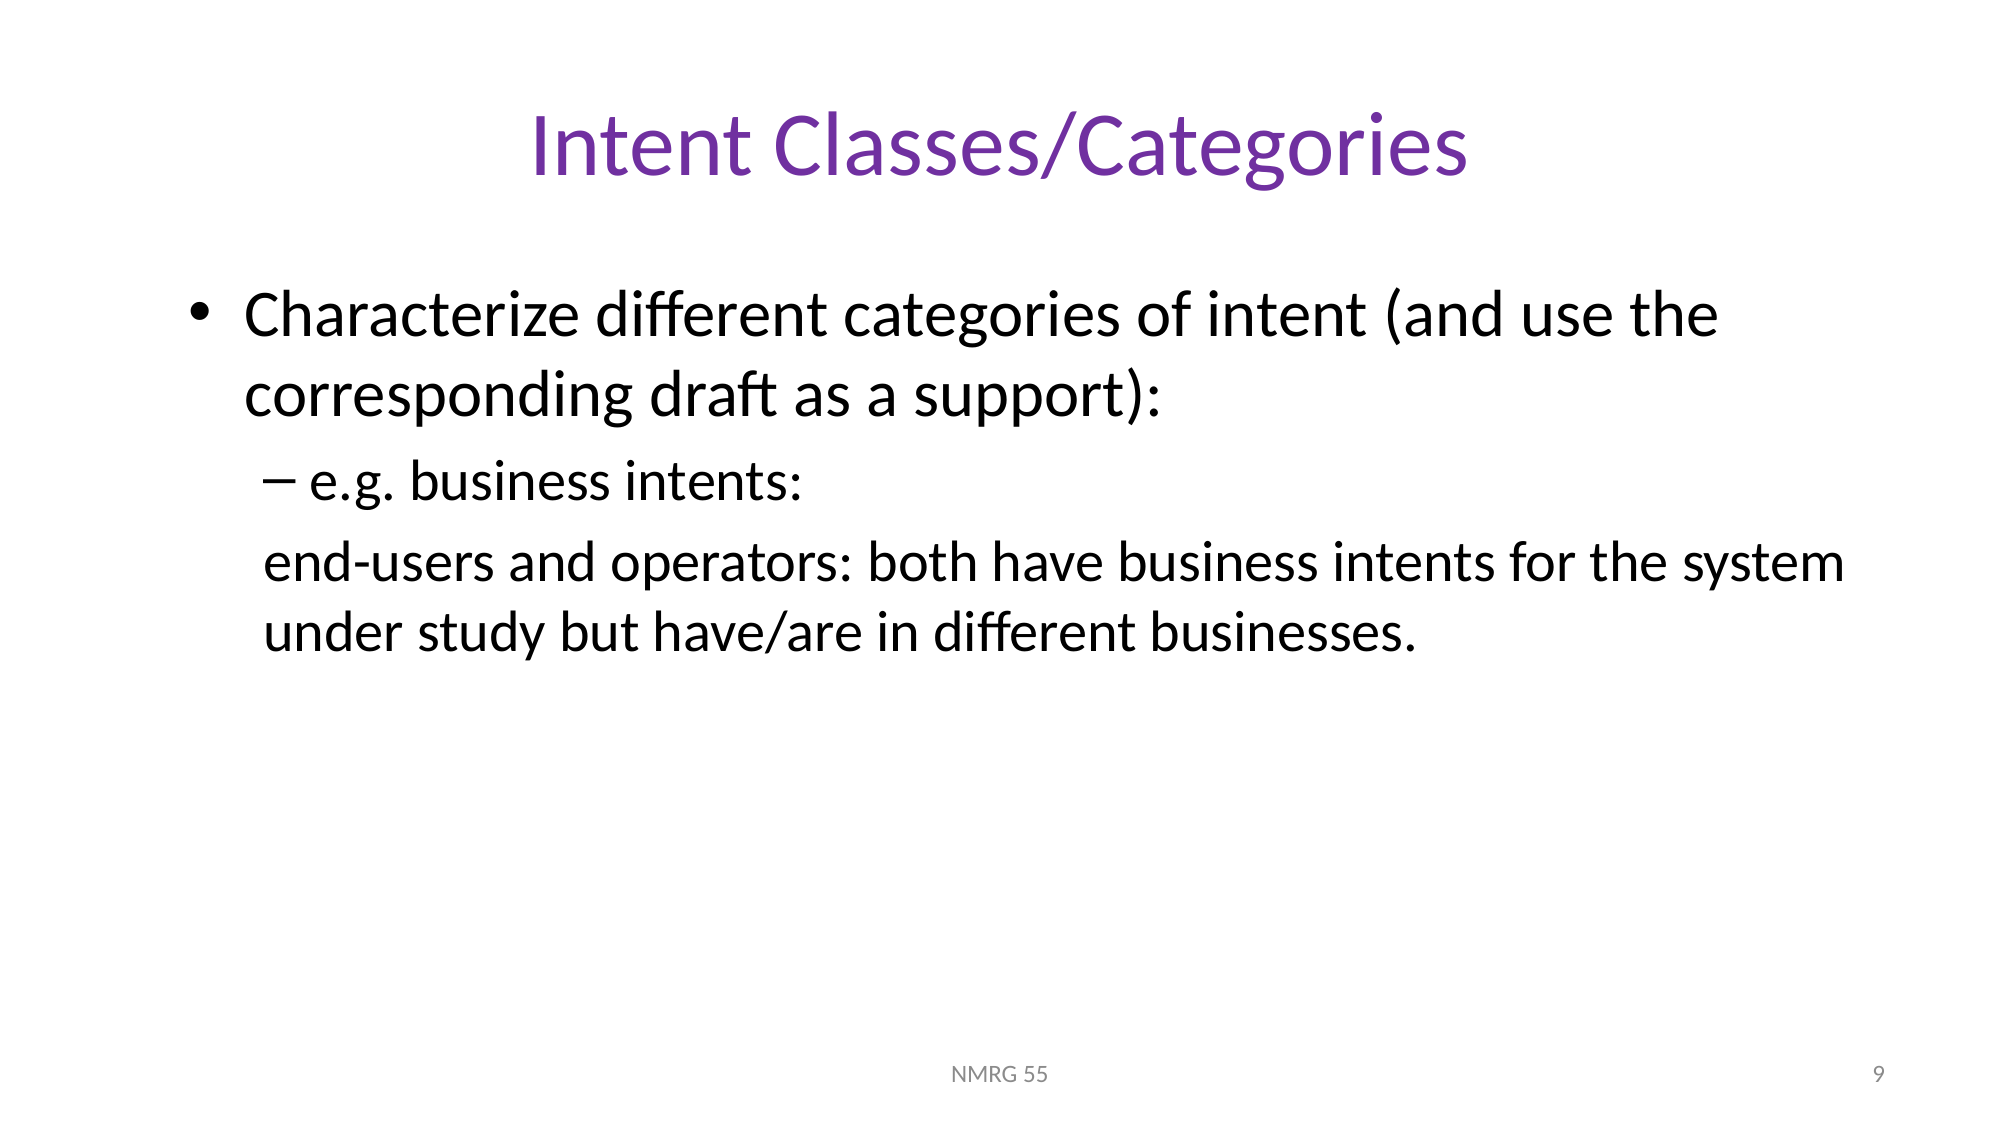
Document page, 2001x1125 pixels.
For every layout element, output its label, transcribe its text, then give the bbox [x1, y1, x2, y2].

footer NMRG 55 [683, 1042, 1317, 1103]
slide_number 9 [1433, 1042, 1900, 1103]
list Characterize different categories of intent (and use the corresponding draft as a support): e.g. business intents: end-users and operators: both have business intents for the system under study but have/are in different businesses. [173, 262, 1900, 1005]
title Intent Classes/Categories [99, 45, 1900, 233]
